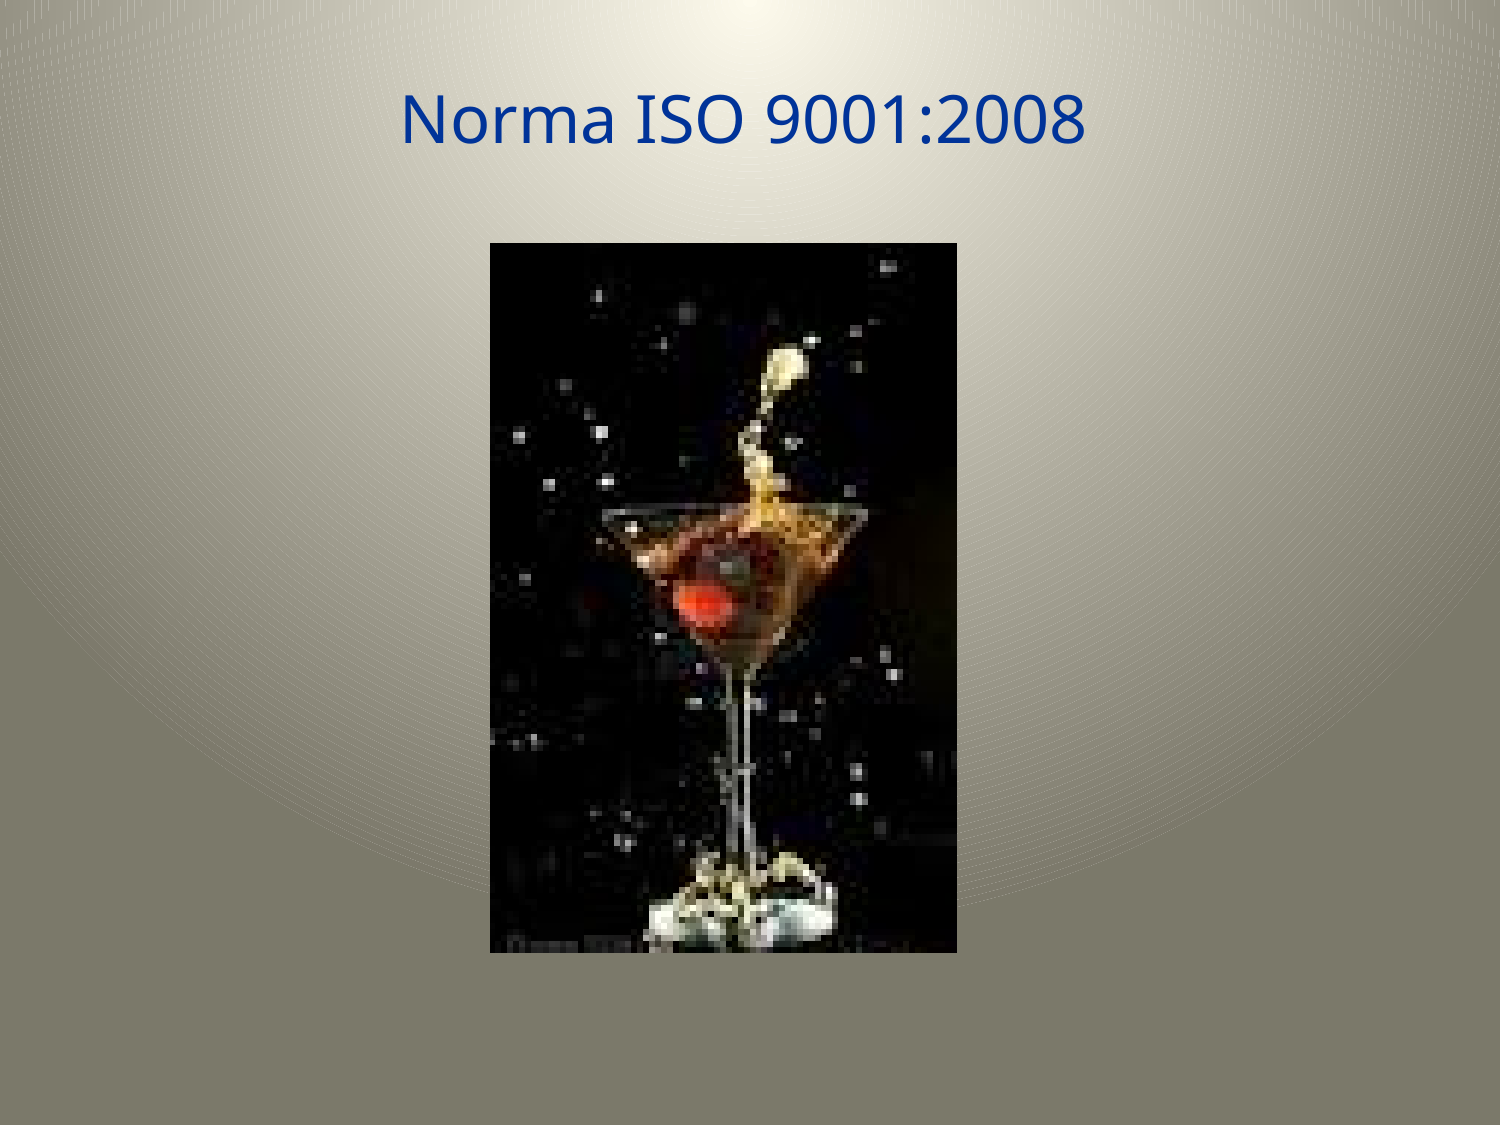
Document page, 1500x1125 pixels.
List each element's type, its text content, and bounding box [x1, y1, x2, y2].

title Norma ISO 9001:2008 [29, 54, 1460, 179]
picture [489, 243, 957, 953]
